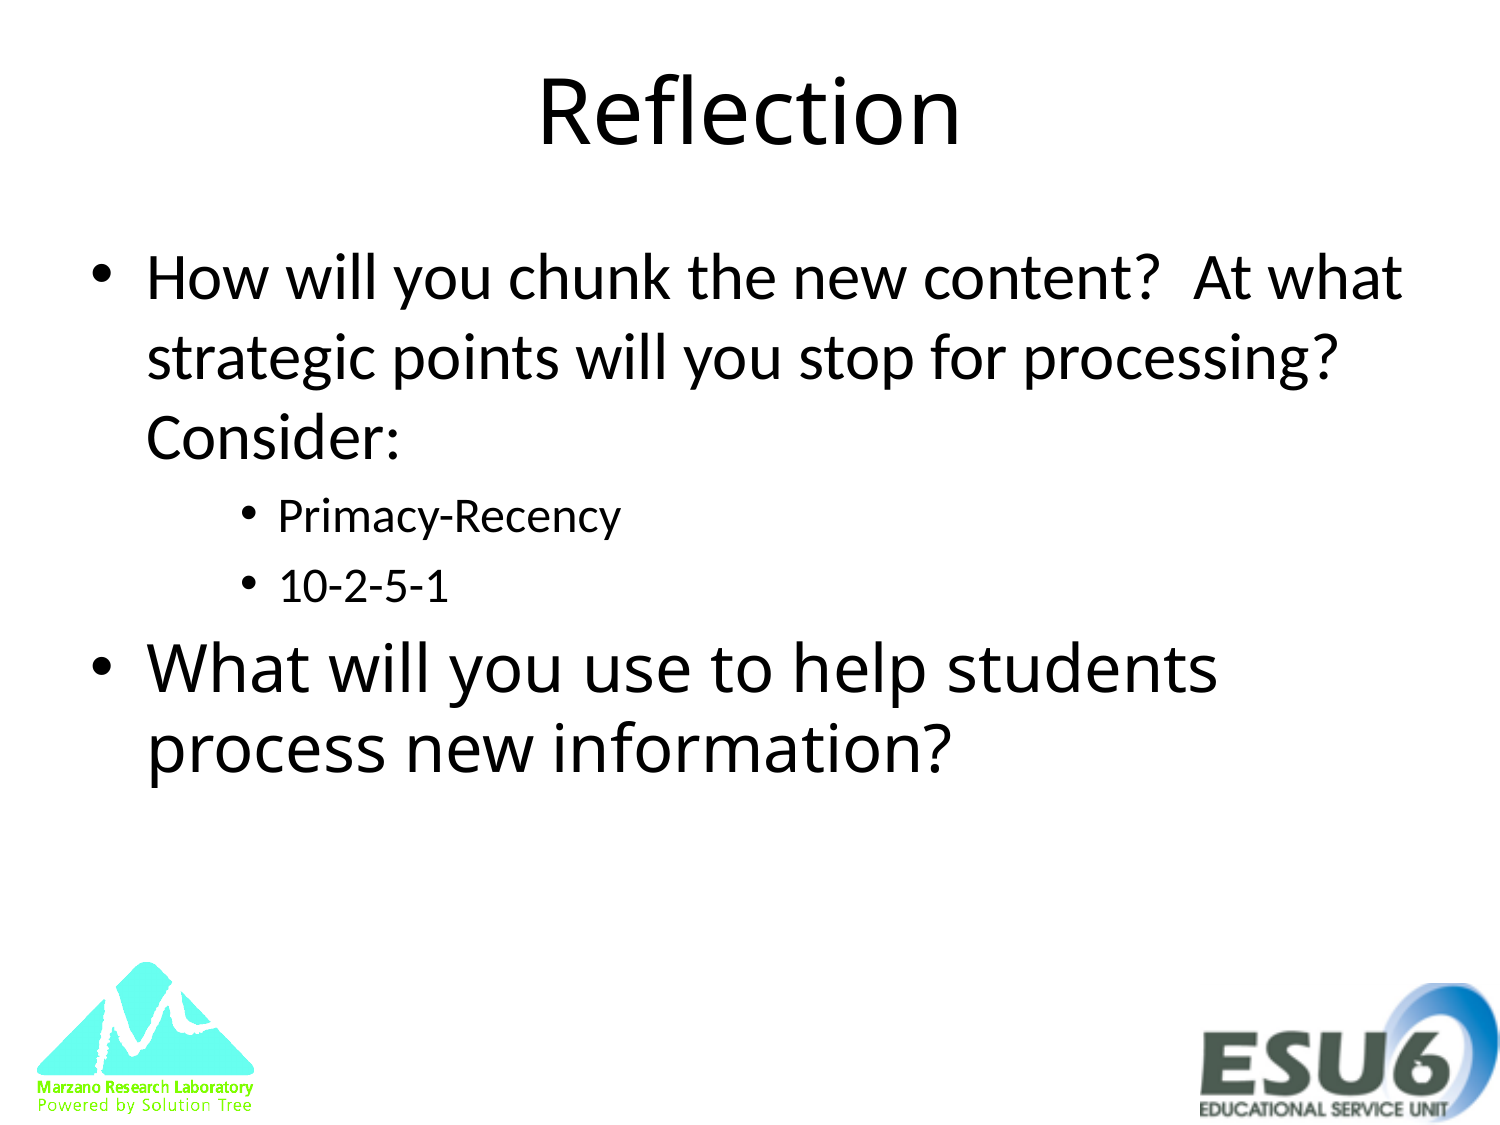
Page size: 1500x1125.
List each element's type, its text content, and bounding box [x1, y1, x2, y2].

picture [37, 962, 254, 1114]
list How will you chunk the new content? At what strategic points will you stop for processing? Consider: Primacy-Recency 10-2-5-1 What will you use to help students process new information? [75, 224, 1425, 968]
picture [1200, 983, 1500, 1125]
title Reflection [75, 45, 1425, 224]
